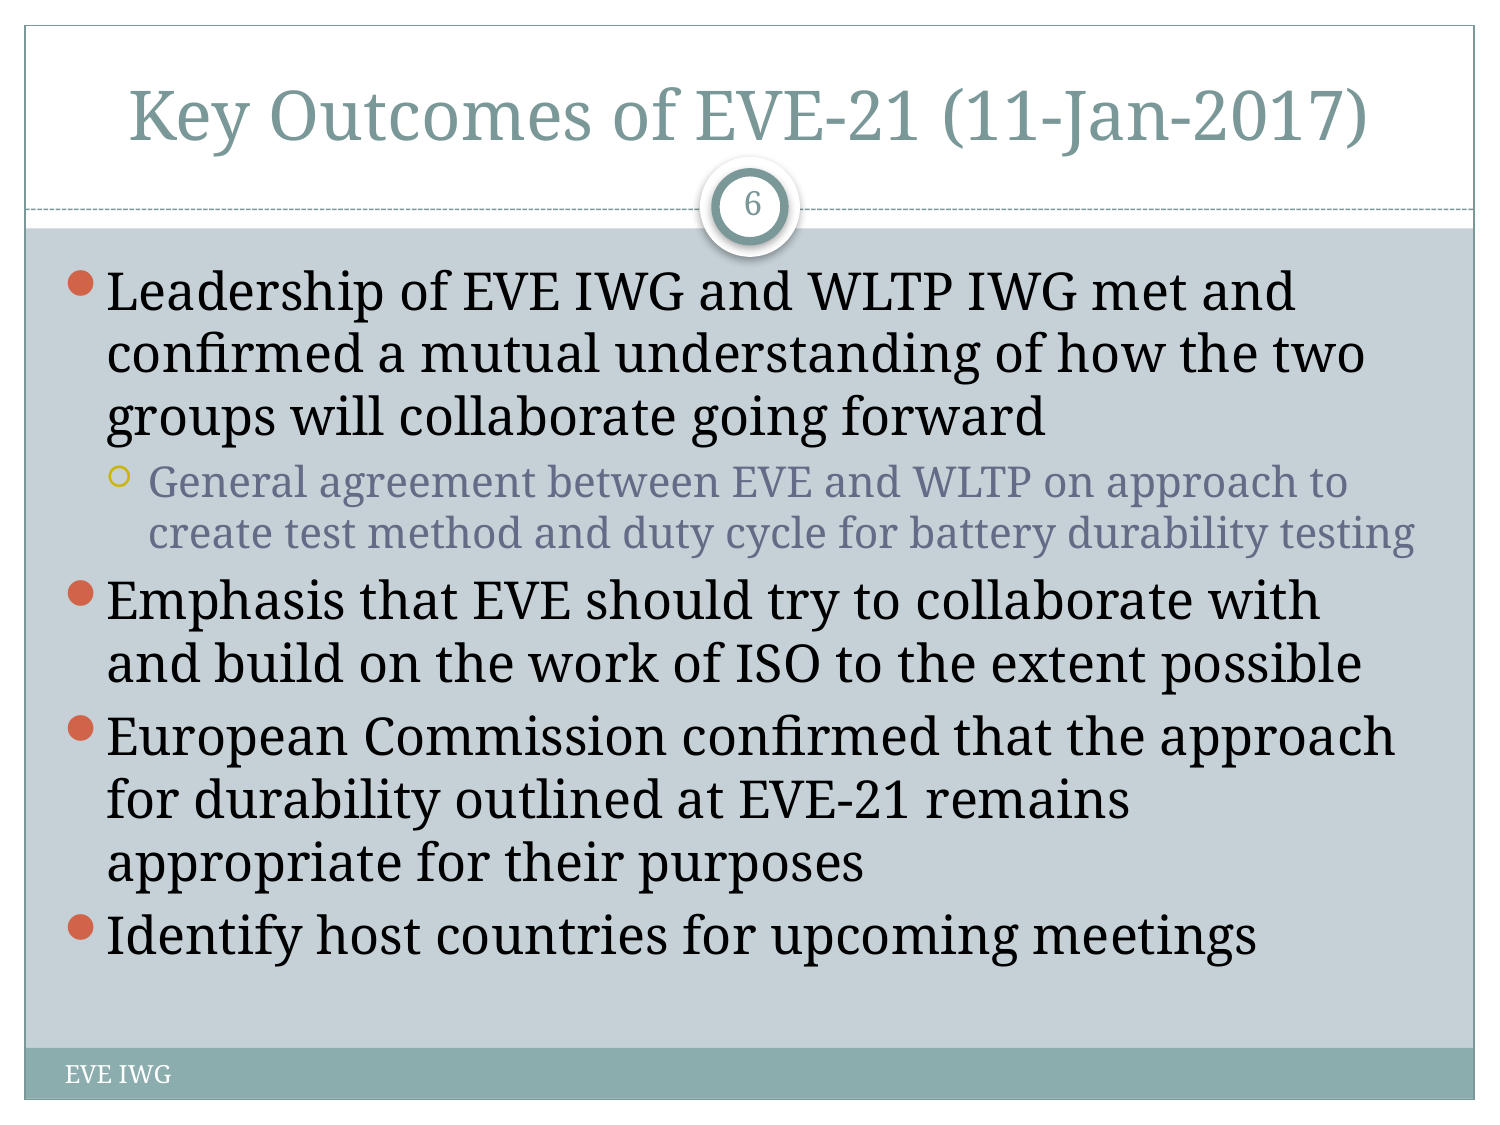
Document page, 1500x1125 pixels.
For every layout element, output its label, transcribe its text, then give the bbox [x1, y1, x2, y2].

list Leadership of EVE IWG and WLTP IWG met and confirmed a mutual understanding of how the two groups will collaborate going forward General agreement between EVE and WLTP on approach to create test method and duty cycle for battery durability testing Emphasis that EVE should try to collaborate with and build on the work of ISO to the extent possible European Commission confirmed that the approach for durability outlined at EVE-21 remains appropriate for their purposes Identify host countries for upcoming meetings [49, 250, 1445, 1001]
slide_number 6 [715, 168, 791, 241]
title Key Outcomes of EVE-21 (11-Jan-2017) [49, 37, 1450, 162]
footer EVE IWG [50, 1051, 638, 1112]
